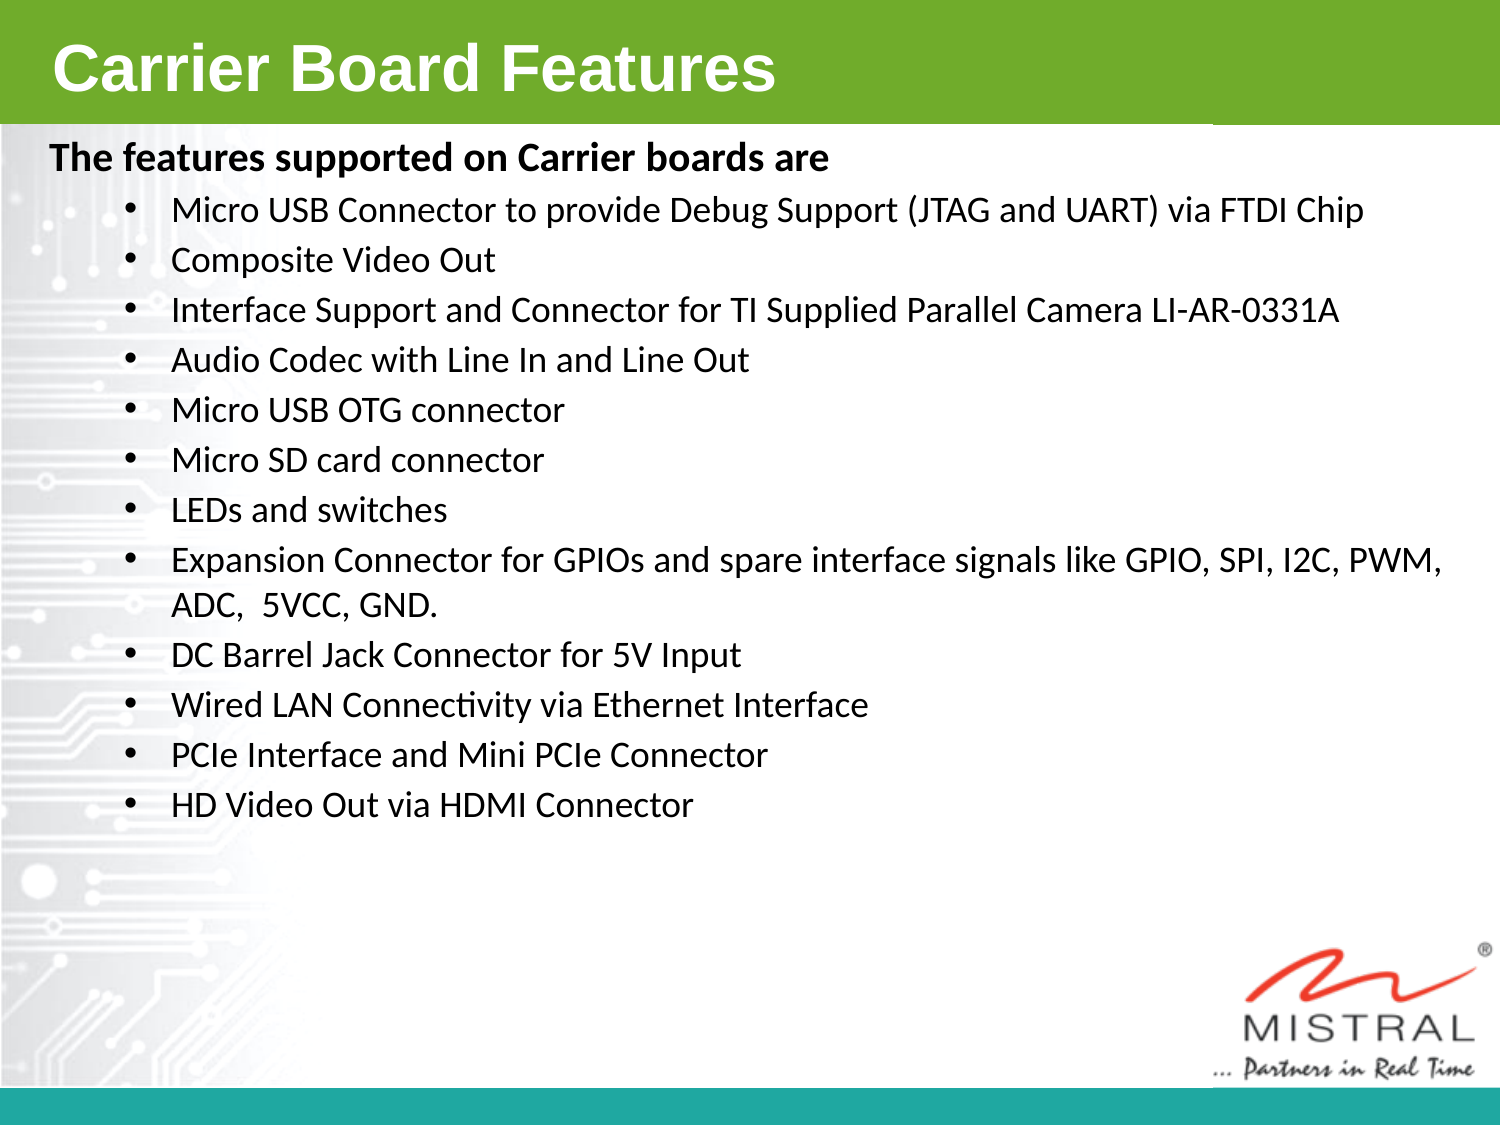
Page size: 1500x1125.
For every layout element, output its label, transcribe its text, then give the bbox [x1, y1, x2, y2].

picture [1213, 937, 1500, 1088]
text_box Carrier Board Features [37, 12, 1275, 118]
text_box The features supported on Carrier boards are Micro USB Connector to provide Debug Support (JTAG and UART) via FTDI Chip Composite Video Out Interface Support and Connector for TI Supplied Parallel Camera LI-AR-0331A Audio Codec with Line In and Line Out Micro USB OTG connector Micro SD card connector LEDs and switches Expansion Connector for GPIOs and spare interface signals like GPIO, SPI, I2C, PWM, ADC, 5VCC, GND. DC Barrel Jack Connector for 5V Input Wired LAN Connectivity via Ethernet Interface PCIe Interface and Mini PCIe Connector HD Video Out via HDMI Connector [34, 122, 1471, 1085]
